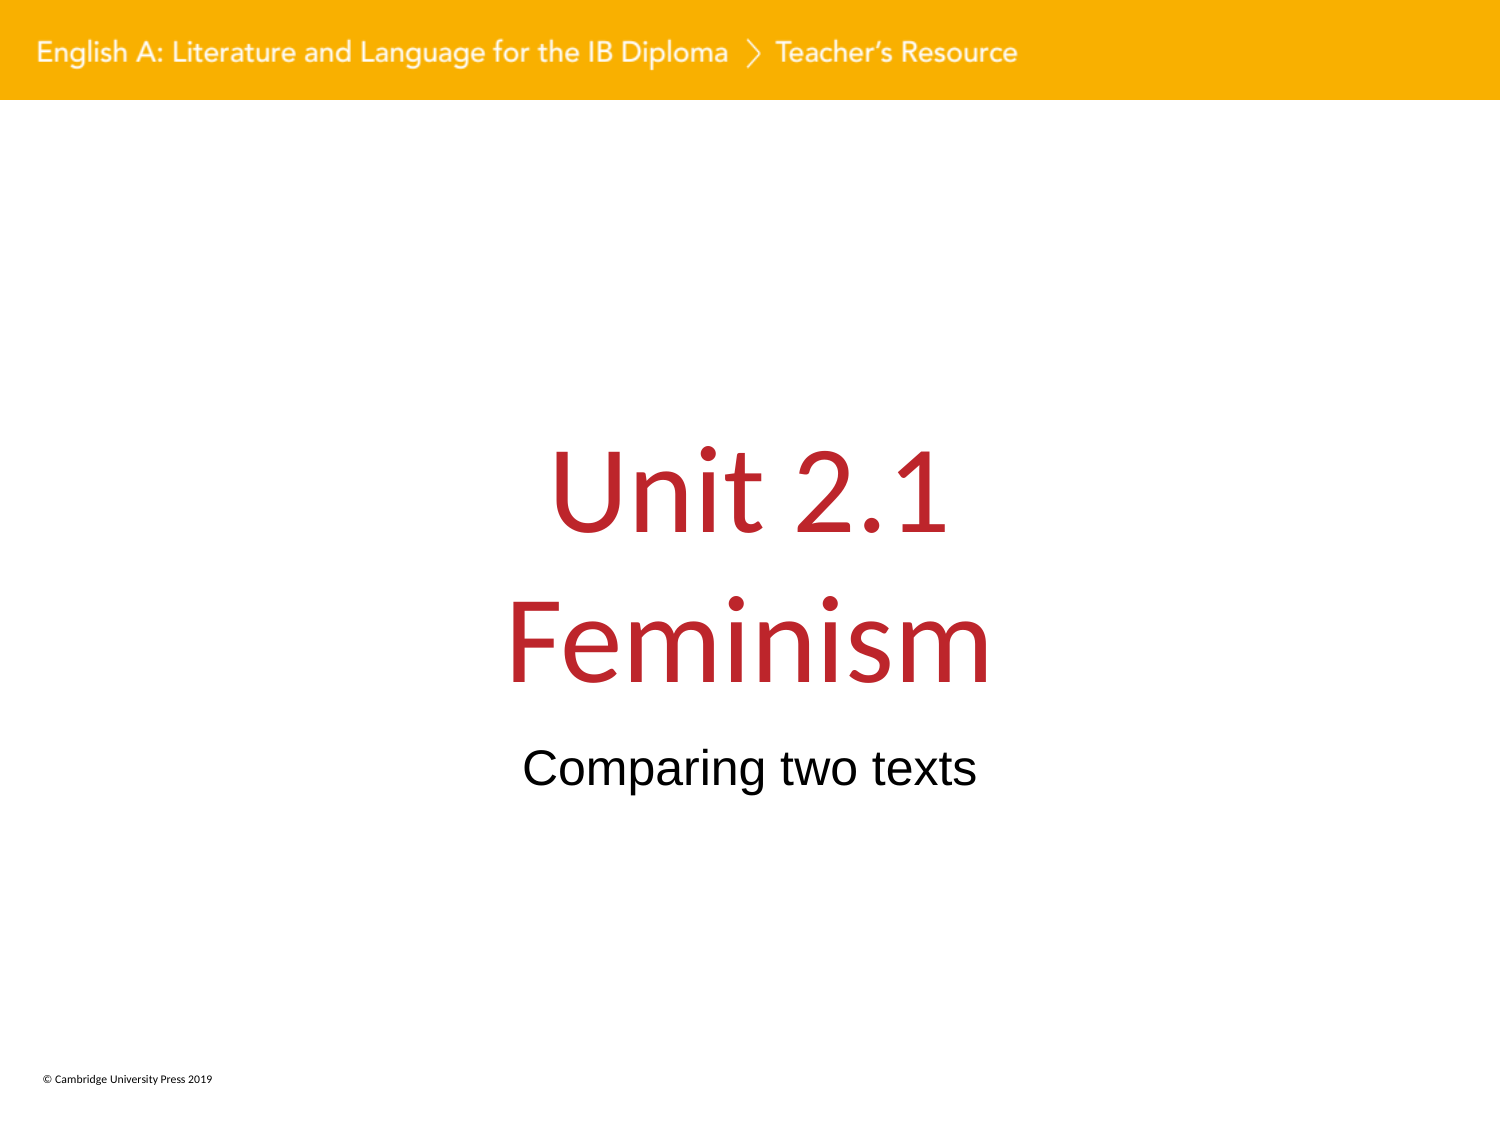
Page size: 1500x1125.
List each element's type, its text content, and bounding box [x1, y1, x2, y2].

picture [0, 0, 1500, 101]
text_box Unit 2.1 Feminism Comparing two texts [112, 201, 1388, 1001]
subtitle © Cambridge University Press 2019 [27, 1063, 1388, 1093]
